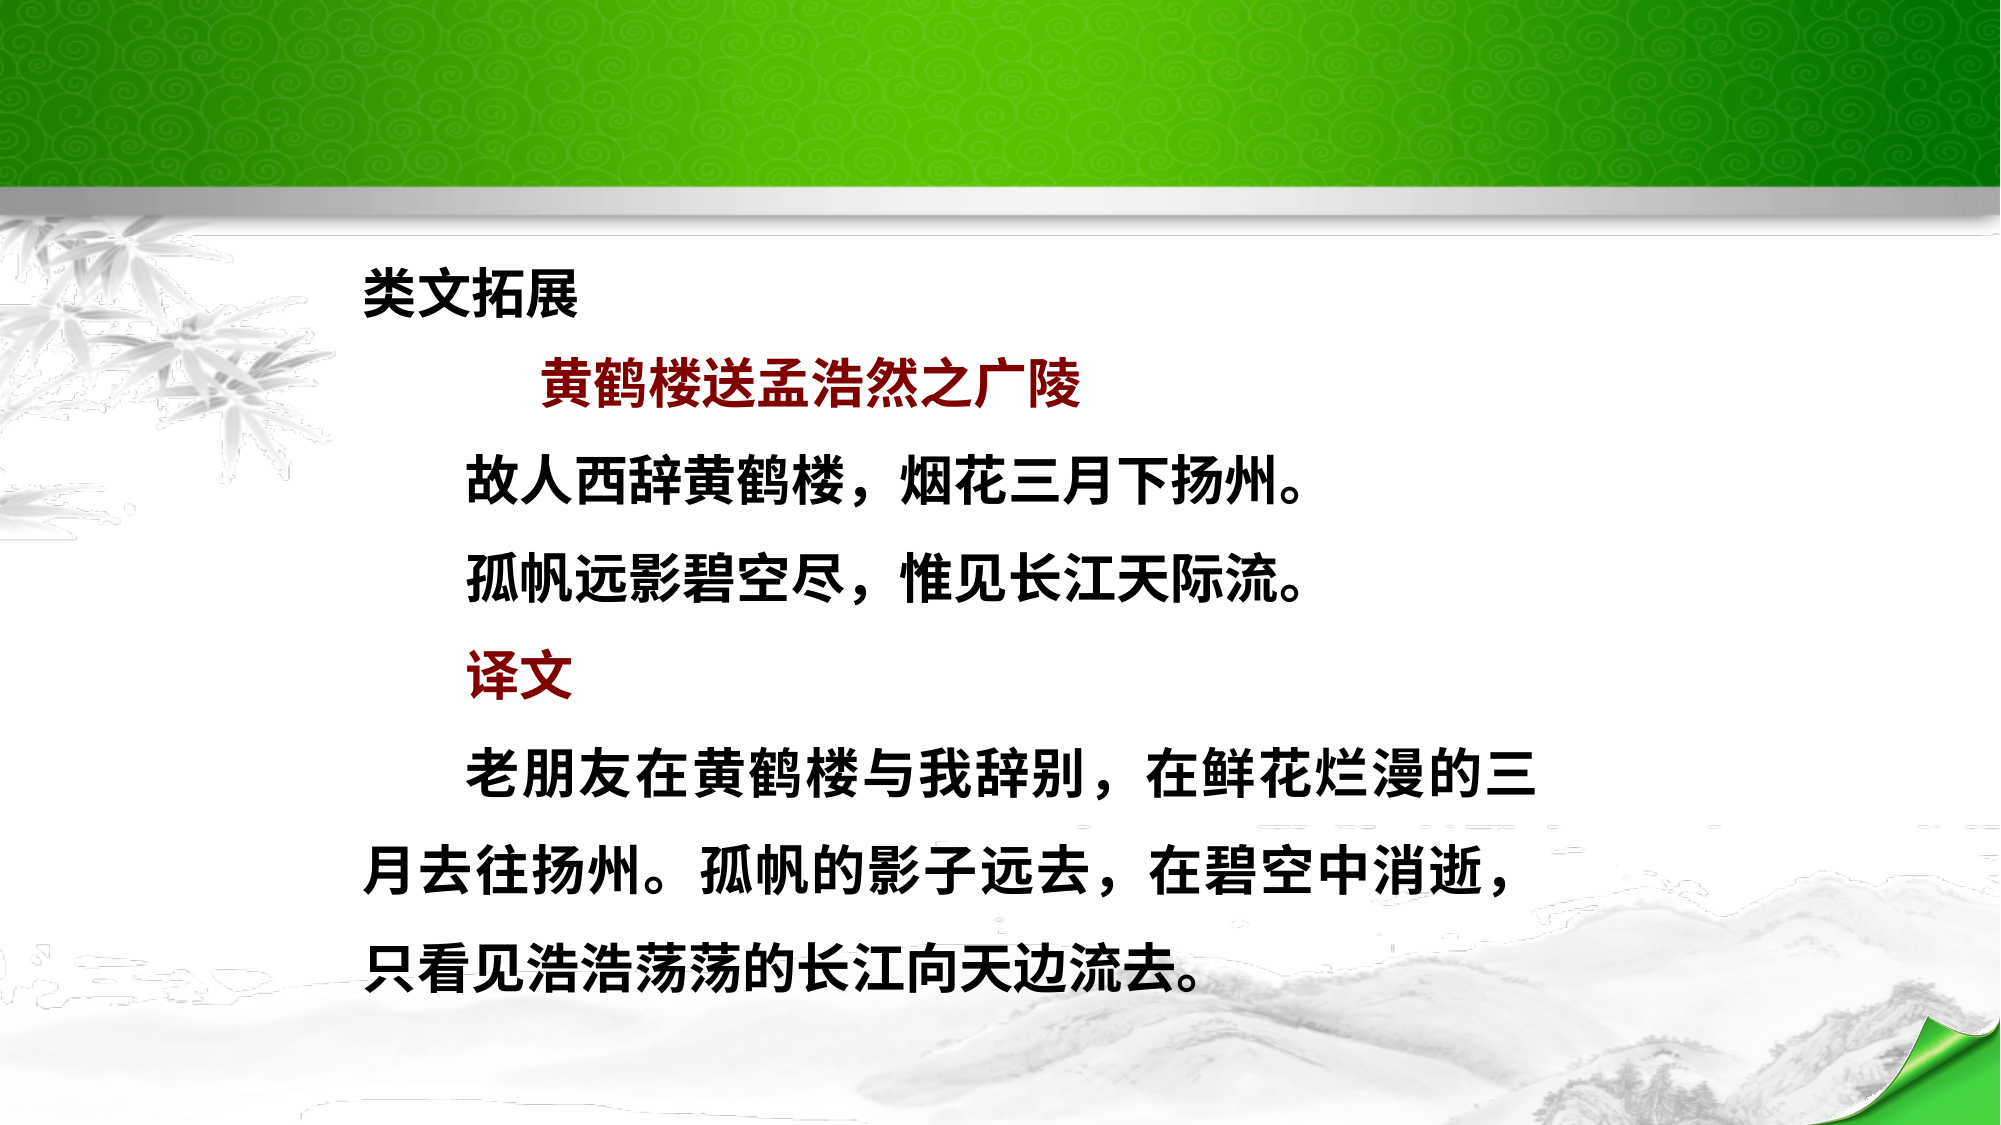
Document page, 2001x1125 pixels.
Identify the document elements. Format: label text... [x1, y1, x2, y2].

picture [0, 779, 2000, 1125]
text_box 黄鹤楼送孟浩然之广陵 故人西辞黄鹤楼，烟花三月下扬州。 孤帆远影碧空尽，惟见长江天际流。 译文 老朋友在黄鹤楼与我辞别，在鲜花烂漫的三月去往扬州。孤帆的影子远去，在碧空中消逝，只看见浩浩荡荡的长江向天边流去。 [348, 581, 1554, 776]
picture [0, 0, 2000, 570]
